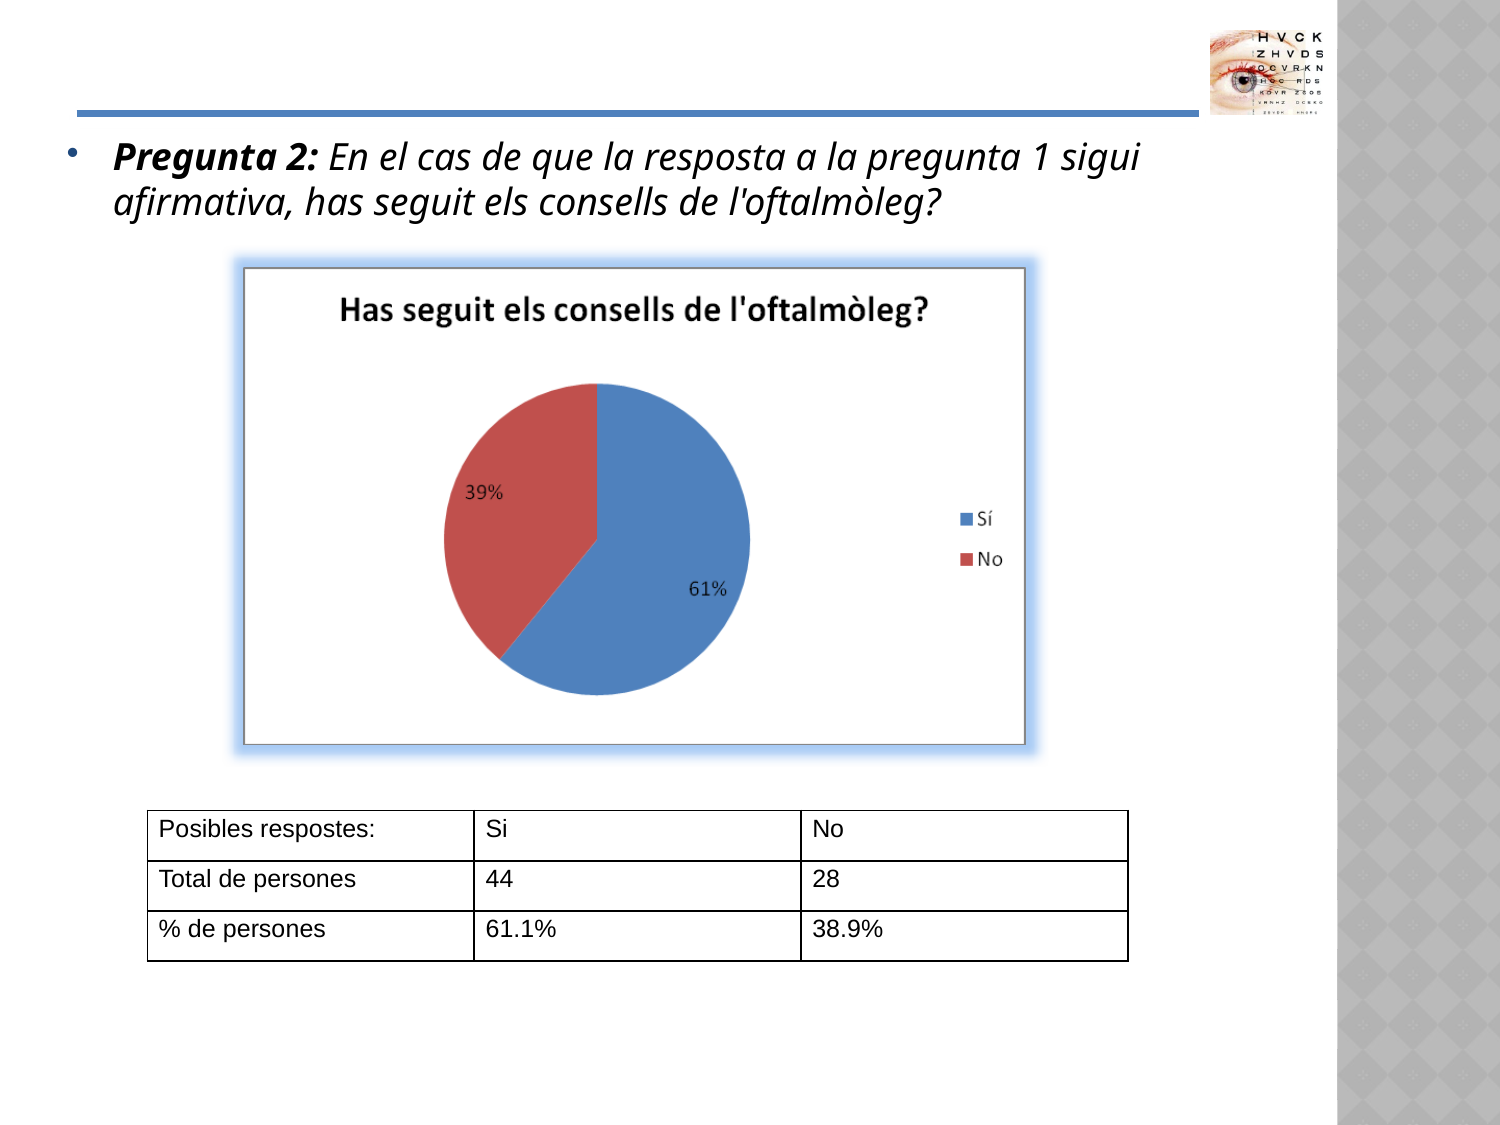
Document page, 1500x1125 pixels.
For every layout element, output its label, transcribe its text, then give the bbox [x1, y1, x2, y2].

table_header No [802, 811, 1127, 860]
table_cell 38.9% [802, 912, 1127, 960]
picture [241, 266, 1026, 746]
table_header Si [475, 811, 800, 860]
list Pregunta 2: En el cas de que la resposta a la pregunta 1 sigui afirmativa, has seguit els consells de l'oftalmòleg? [52, 125, 1312, 377]
table_header Posibles respostes: [148, 811, 473, 860]
table_cell % de persones [148, 912, 473, 960]
table_cell Total de persones [148, 862, 473, 910]
table_cell 61.1% [475, 912, 800, 960]
picture [1210, 30, 1323, 116]
table_cell 28 [802, 862, 1127, 910]
table_cell 44 [475, 862, 800, 910]
